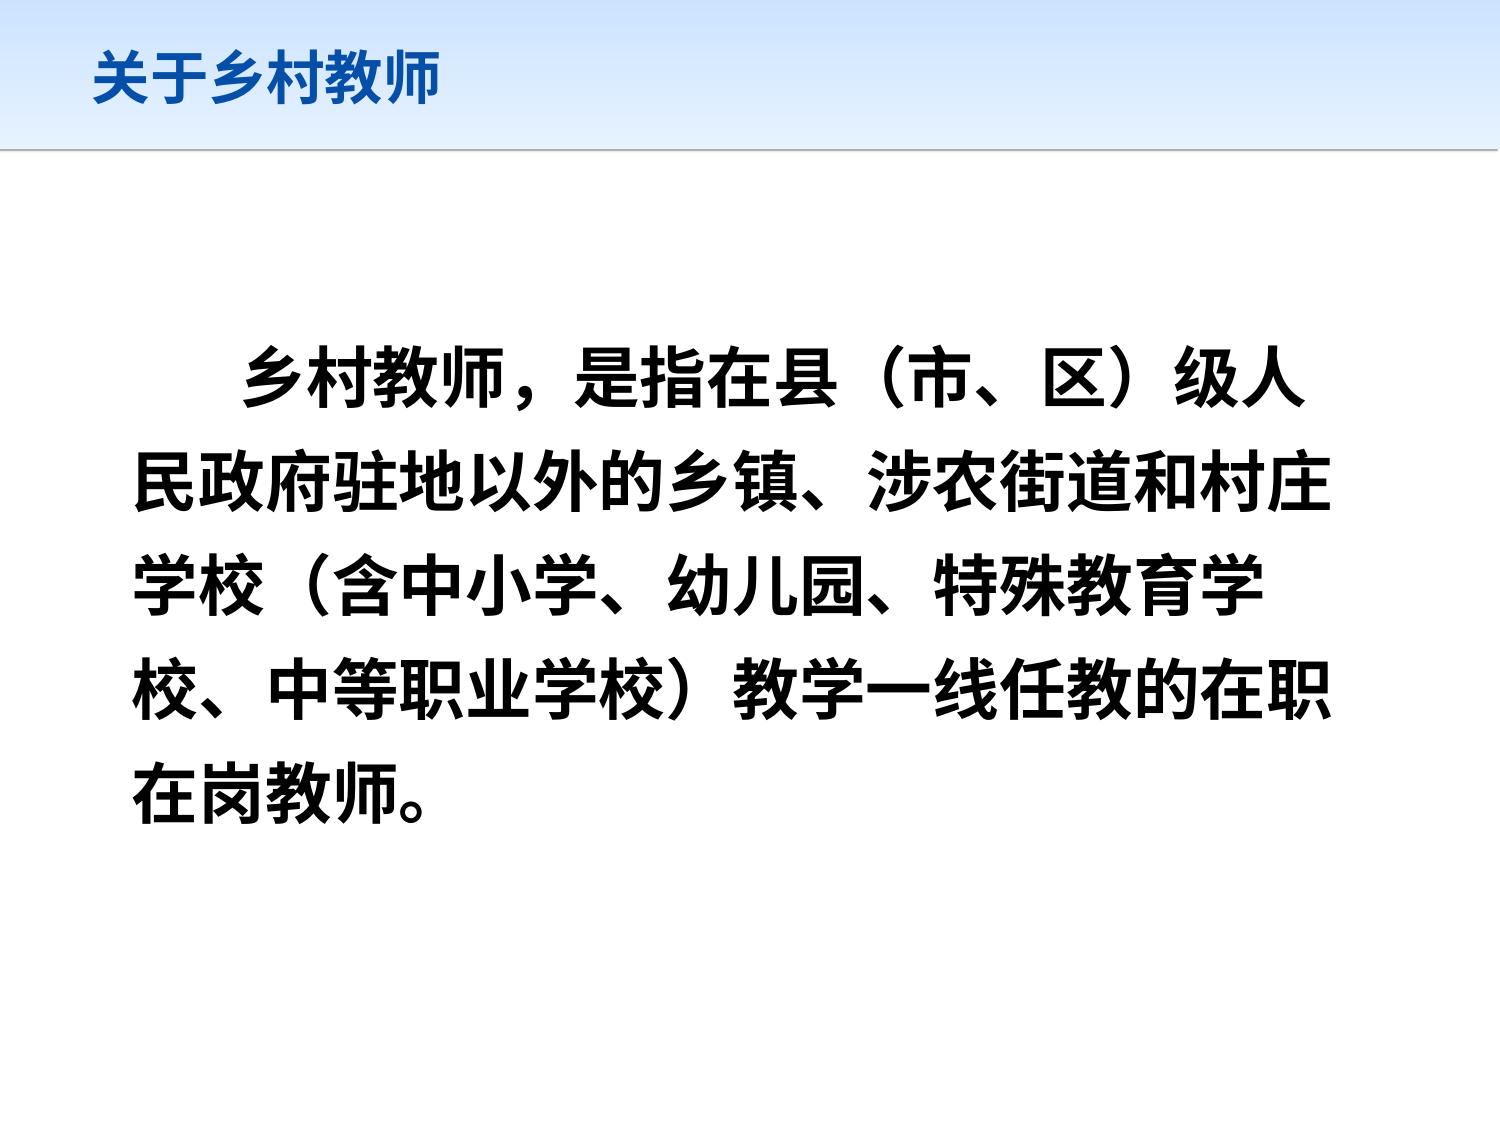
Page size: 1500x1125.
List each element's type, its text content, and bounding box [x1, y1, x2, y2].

text_box 乡村教师，是指在县（市、区）级人民政府驻地以外的乡镇、涉农街道和村庄学校（含中小学、幼儿园、特殊教育学校、中等职业学校）教学一线任教的在职在岗教师。 [117, 304, 1370, 839]
title 关于乡村教师 [76, 23, 1424, 131]
